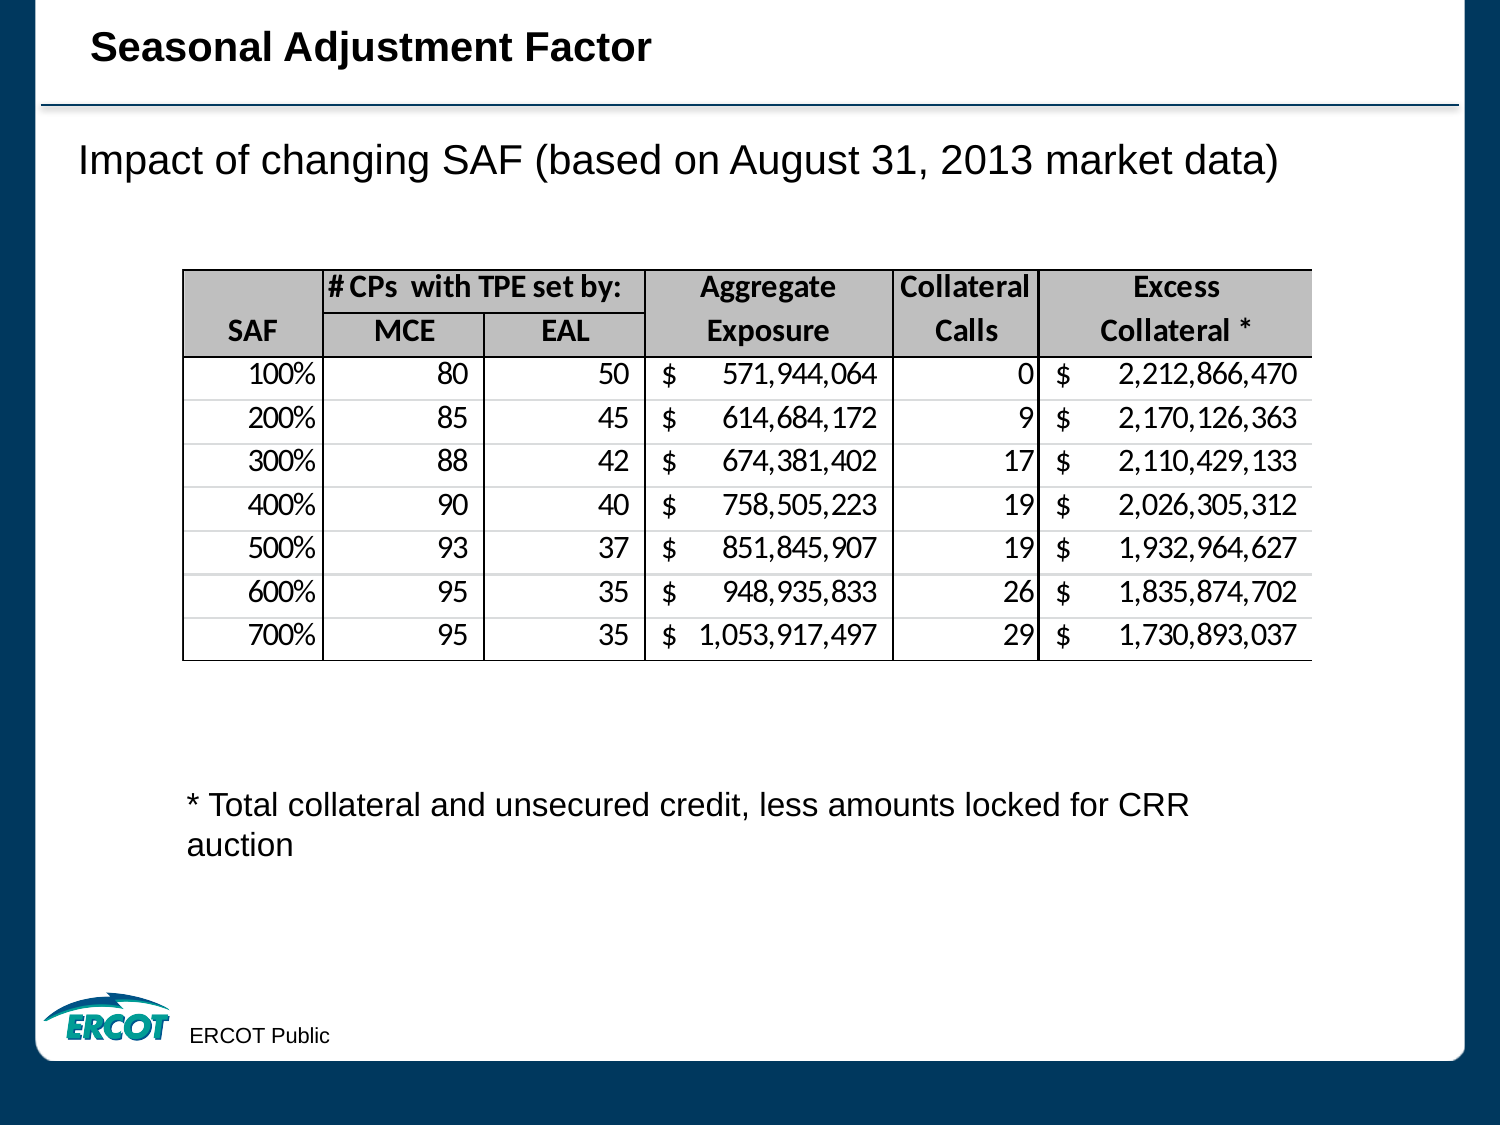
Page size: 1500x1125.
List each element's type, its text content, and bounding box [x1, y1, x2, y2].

text_box * Total collateral and unsecured credit, less amounts locked for CRR auction [171, 775, 1321, 894]
list Impact of changing SAF (based on August 31, 2013 market data) [63, 125, 1425, 244]
picture [182, 268, 1315, 663]
text_box ERCOT Public [174, 988, 1302, 1056]
title Seasonal Adjustment Factor [75, 0, 1425, 89]
picture [40, 988, 174, 1045]
